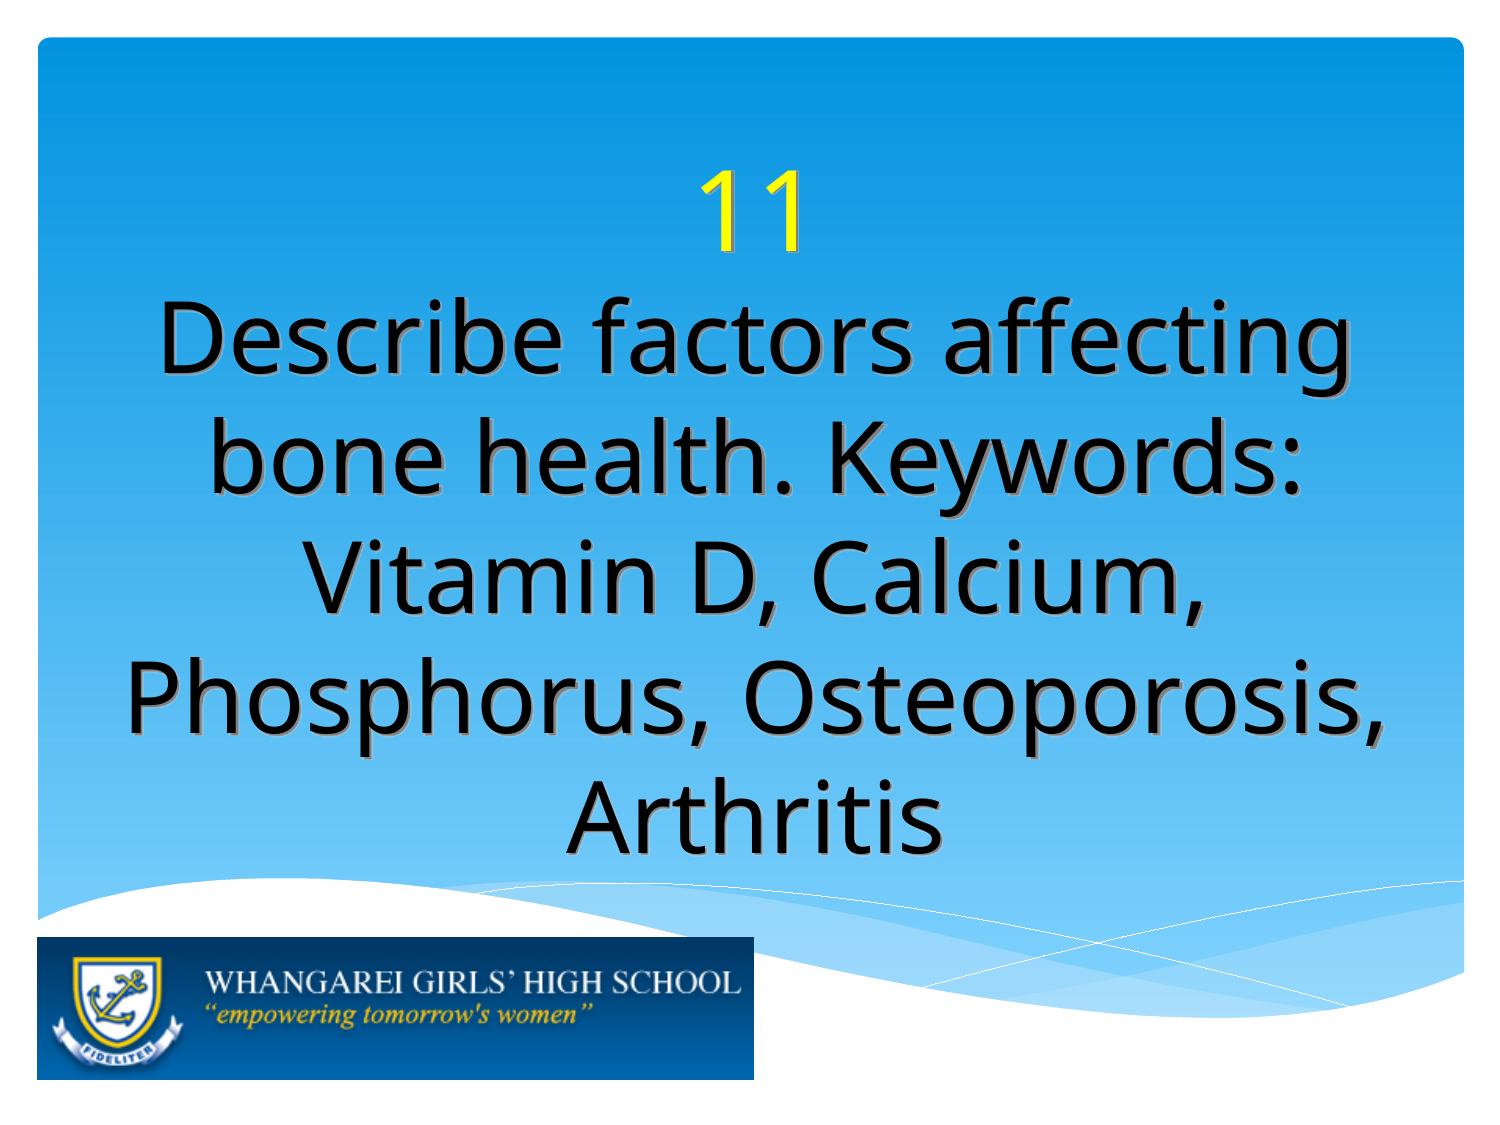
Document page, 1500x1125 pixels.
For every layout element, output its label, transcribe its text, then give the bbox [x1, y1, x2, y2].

text_box 11 Describe factors affecting bone health. Keywords: Vitamin D, Calcium, Phosphorus, Osteoporosis, Arthritis [74, 99, 1438, 913]
picture [37, 937, 754, 1080]
